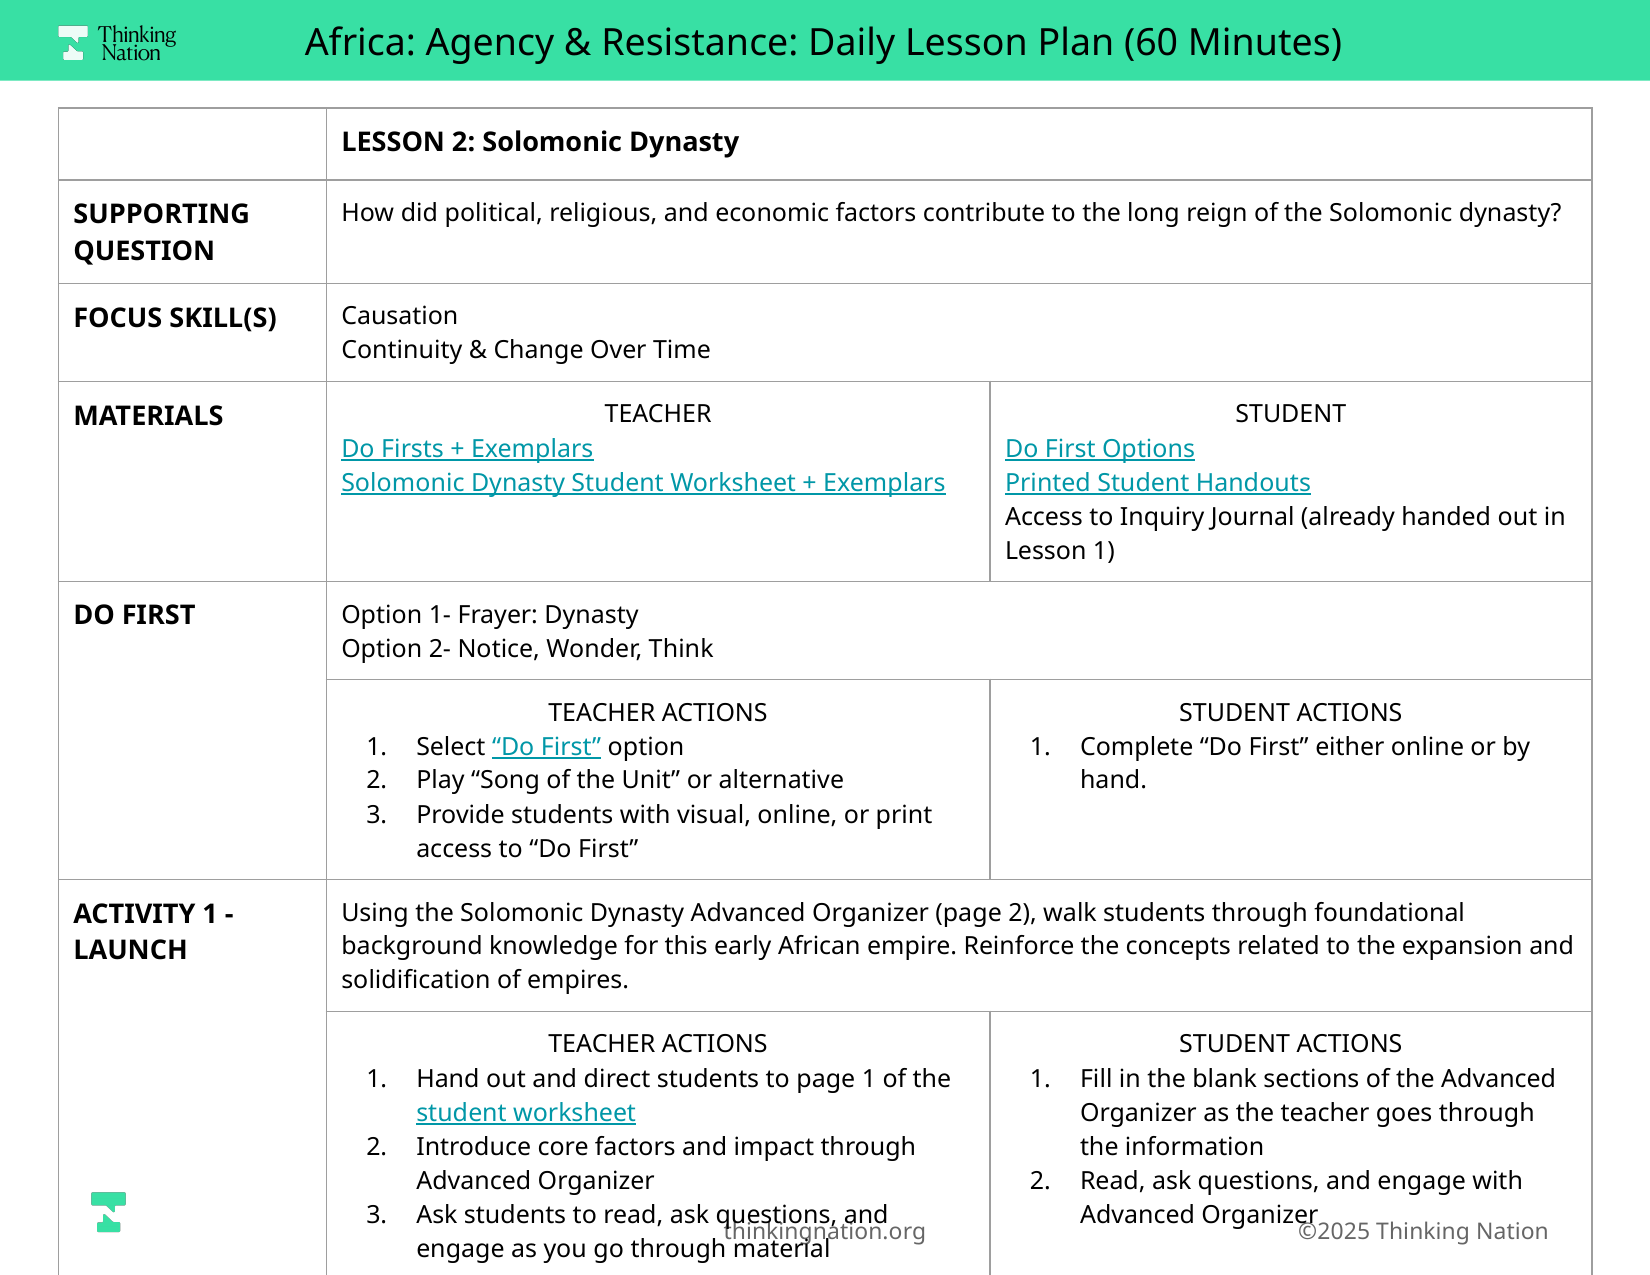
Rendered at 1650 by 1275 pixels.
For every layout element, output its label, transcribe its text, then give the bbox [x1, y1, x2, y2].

text_box Africa: Agency & Resistance: Daily Lesson Plan (60 Minutes) [0, 0, 1650, 81]
table_cell How did political, religious, and economic factors contribute to the long reign of the Solomonic dynasty? [327, 181, 1591, 283]
table_cell MATERIALS [59, 382, 326, 581]
table_cell STUDENT ACTIONS Complete “Do First” either online or by hand. [991, 680, 1591, 879]
picture [80, 1184, 136, 1240]
table_cell STUDENT Do First Options Printed Student Handouts Access to Inquiry Journal (already handed out in Lesson 1) [991, 382, 1591, 581]
table_cell TEACHER Do Firsts + Exemplars Solomonic Dynasty Student Worksheet + Exemplars [327, 382, 989, 581]
table_cell DO FIRST [59, 582, 326, 879]
table_cell STUDENT ACTIONS Fill in the blank sections of the Advanced Organizer as the teacher goes through the information Read, ask questions, and engage with Advanced Organizer [991, 1012, 1591, 1275]
table_cell Option 1- Frayer: Dynasty Option 2- Notice, Wonder, Think [327, 582, 1591, 679]
table_cell ACTIVITY 1 - LAUNCH [59, 880, 326, 1275]
table_cell TEACHER ACTIONS Hand out and direct students to page 1 of the student worksheet Introduce core factors and impact through Advanced Organizer Ask students to read, ask questions, and engage as you go through material [327, 1012, 989, 1275]
table_header LESSON 2: Solomonic Dynasty [327, 109, 1591, 179]
table_header [59, 109, 326, 179]
table_cell TEACHER ACTIONS Select “Do First” option Play “Song of the Unit” or alternative Provide students with visual, online, or print access to “Do First” [327, 680, 989, 879]
table_cell SUPPORTING QUESTION [59, 181, 326, 283]
picture [45, 14, 180, 85]
table_cell Using the Solomonic Dynasty Advanced Organizer (page 2), walk students through foundational background knowledge for this early African empire. Reinforce the concepts related to the expansion and solidification of empires. [327, 880, 1591, 1011]
table_cell FOCUS SKILL(S) [59, 284, 326, 381]
table_cell Causation Continuity & Change Over Time [327, 284, 1591, 381]
